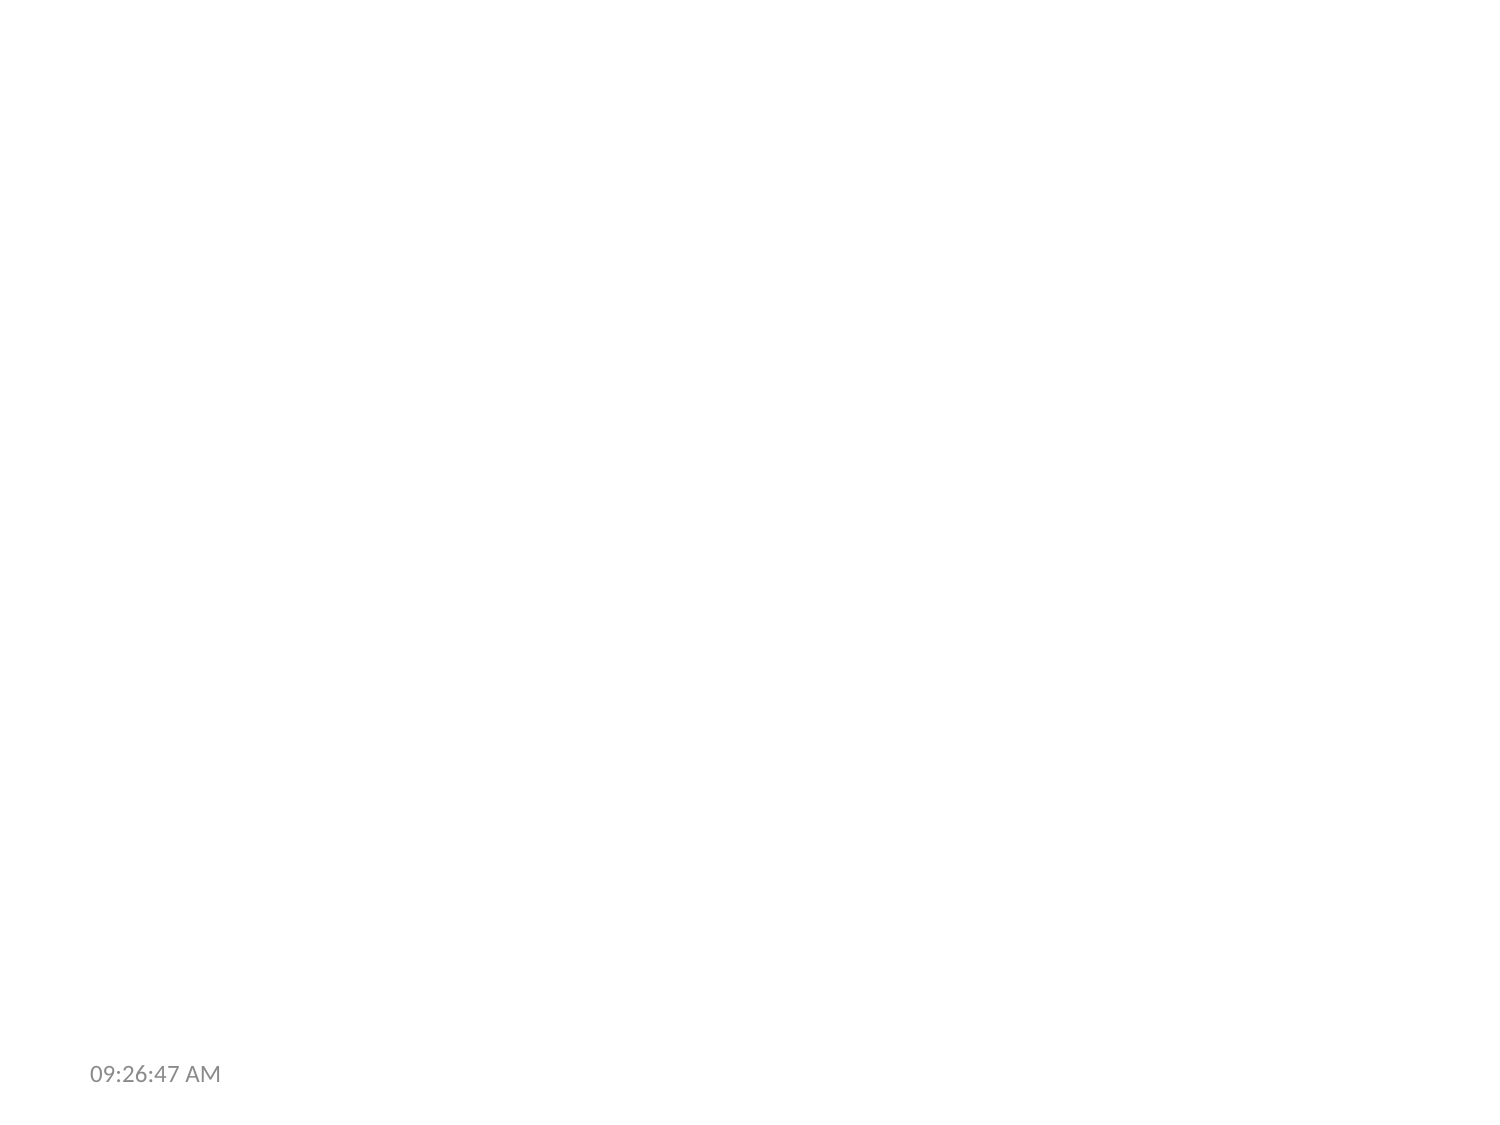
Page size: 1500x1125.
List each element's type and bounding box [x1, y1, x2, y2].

slide_number [75, 1042, 425, 1103]
